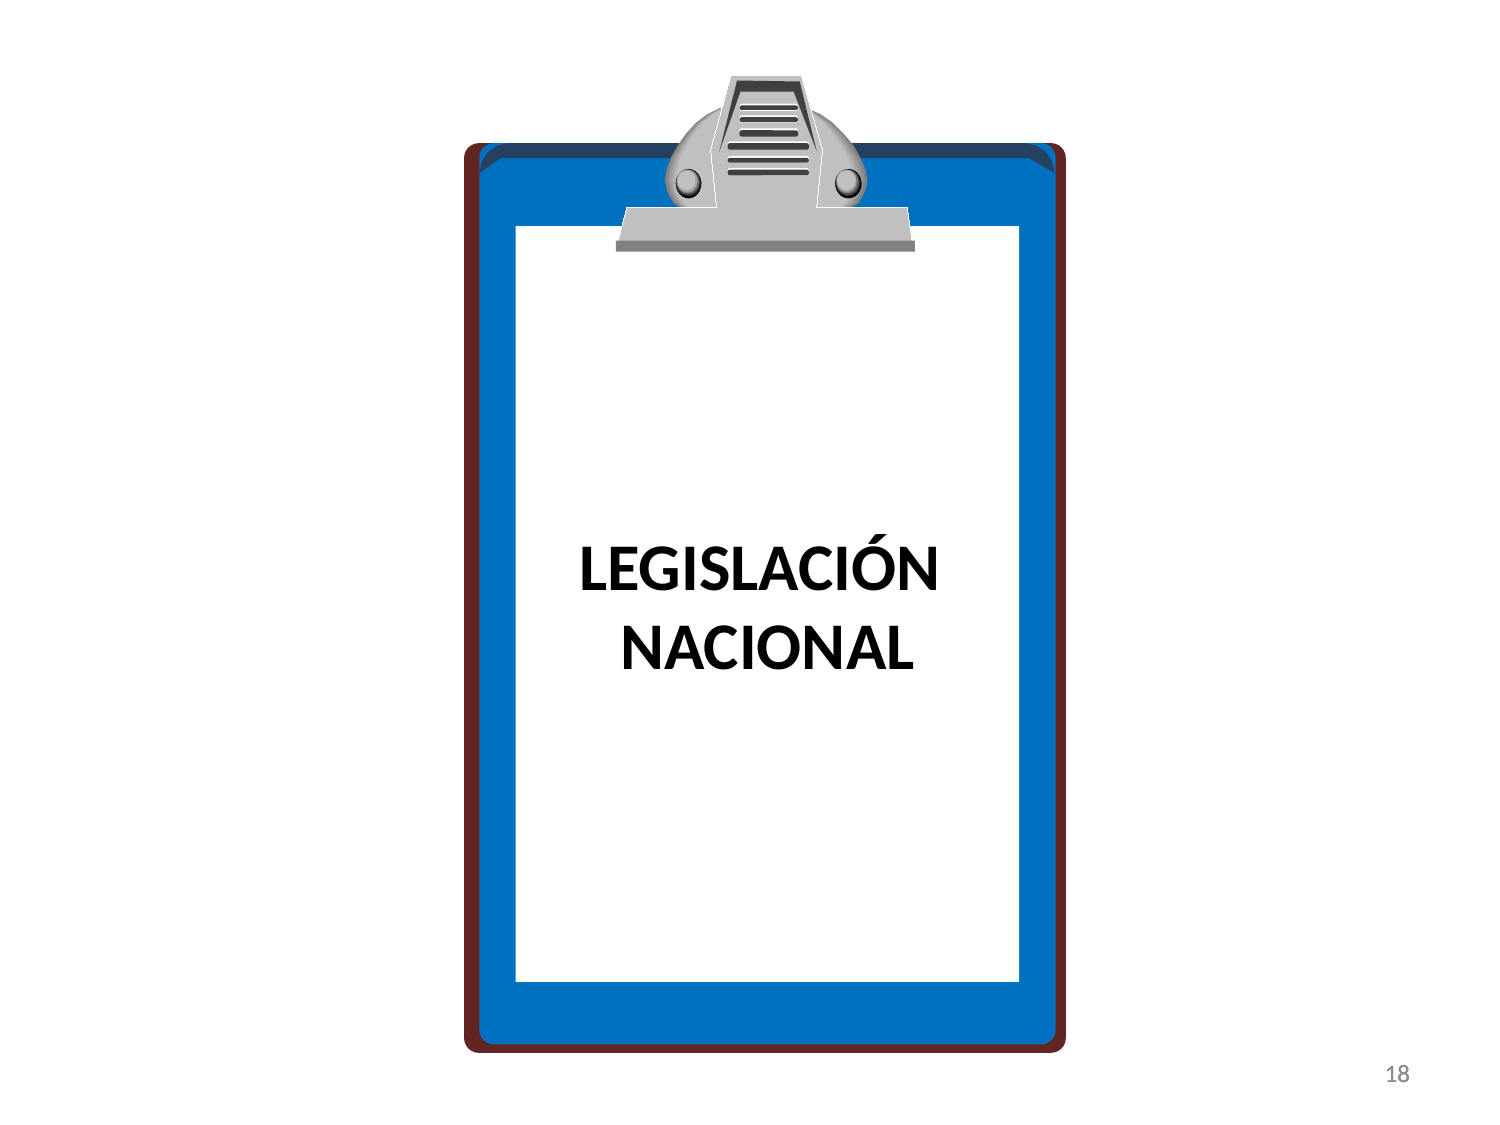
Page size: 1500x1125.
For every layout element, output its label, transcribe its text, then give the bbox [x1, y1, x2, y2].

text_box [463, 74, 1067, 1056]
slide_number 18 [1074, 1042, 1425, 1103]
